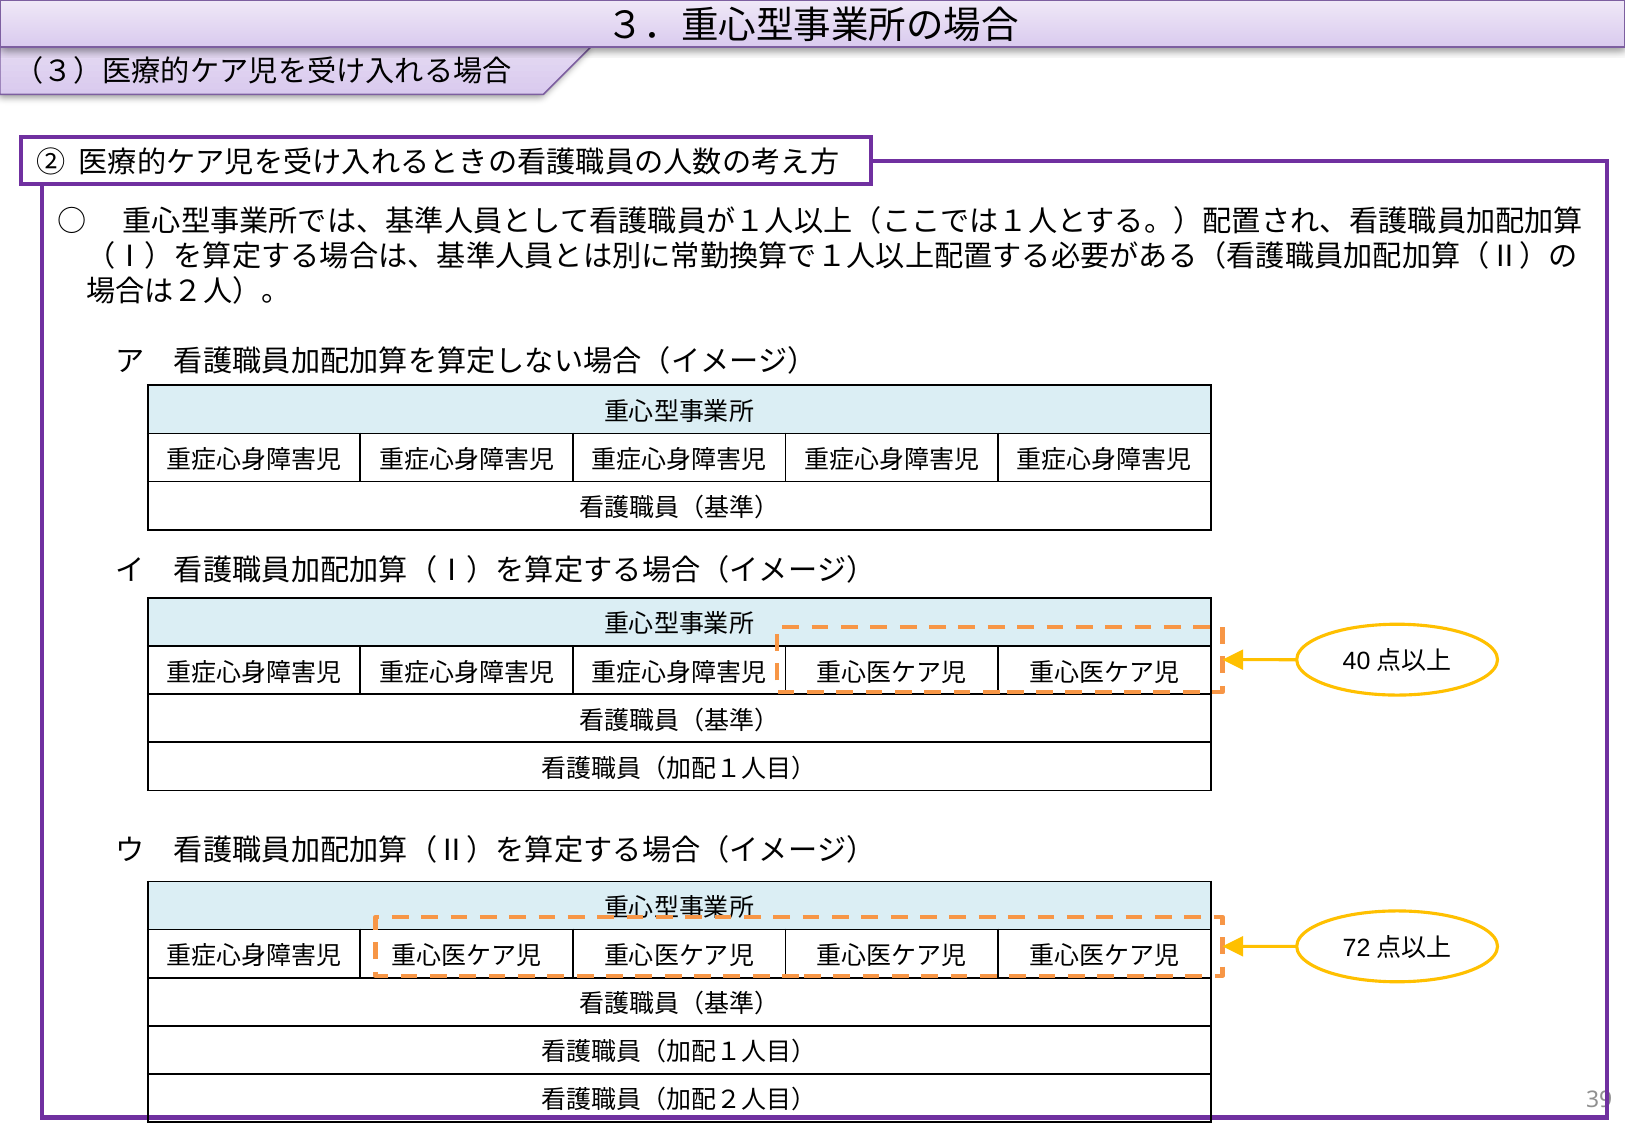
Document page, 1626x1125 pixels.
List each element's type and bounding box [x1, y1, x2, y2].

slide_number [1248, 1070, 1625, 1125]
table_cell [149, 1027, 1210, 1073]
table_header [149, 386, 1210, 433]
table_cell [361, 647, 572, 693]
table_cell [786, 434, 997, 481]
table_cell [149, 979, 1210, 1025]
table_cell [149, 482, 1210, 529]
table_cell [574, 647, 776, 693]
table_header [149, 882, 1210, 929]
table_cell [574, 434, 785, 481]
text_box [0, 0, 1625, 96]
text_box [21, 137, 1608, 1118]
table_header [149, 599, 1210, 645]
table_cell [361, 434, 572, 481]
table_cell [149, 434, 359, 481]
table_cell [149, 743, 1210, 790]
table_cell [149, 1075, 1210, 1121]
table_cell [149, 647, 359, 693]
table_cell [149, 930, 359, 977]
table_cell [999, 434, 1210, 481]
table_cell [149, 695, 1210, 741]
table_cell [361, 930, 375, 977]
